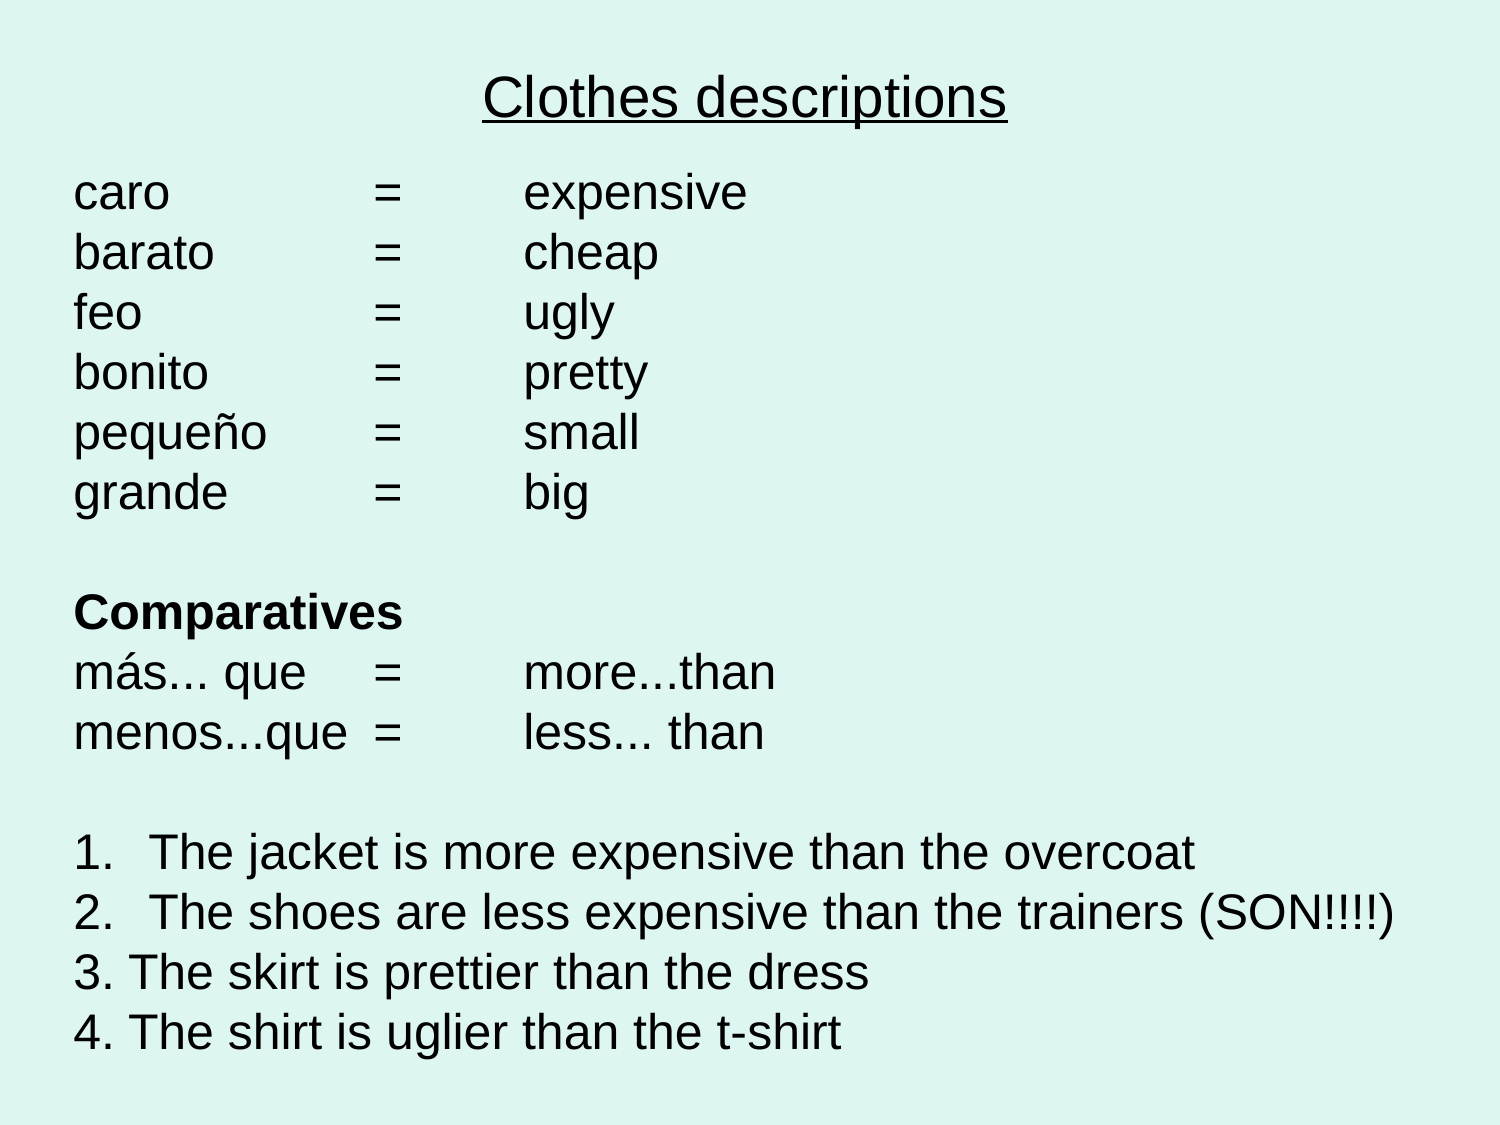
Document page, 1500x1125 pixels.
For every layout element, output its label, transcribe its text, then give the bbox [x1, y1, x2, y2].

title Clothes descriptions [70, 0, 1421, 152]
text_box caro = expensive barato = cheap feo = ugly bonito = pretty pequeño = small grande = big Comparatives más... que = more...than menos...que = less... than The jacket is more expensive than the overcoat The shoes are less expensive than the trainers (SON!!!!) 3. The skirt is prettier than the dress 4. The shirt is uglier than the t-shirt [58, 152, 1465, 1125]
